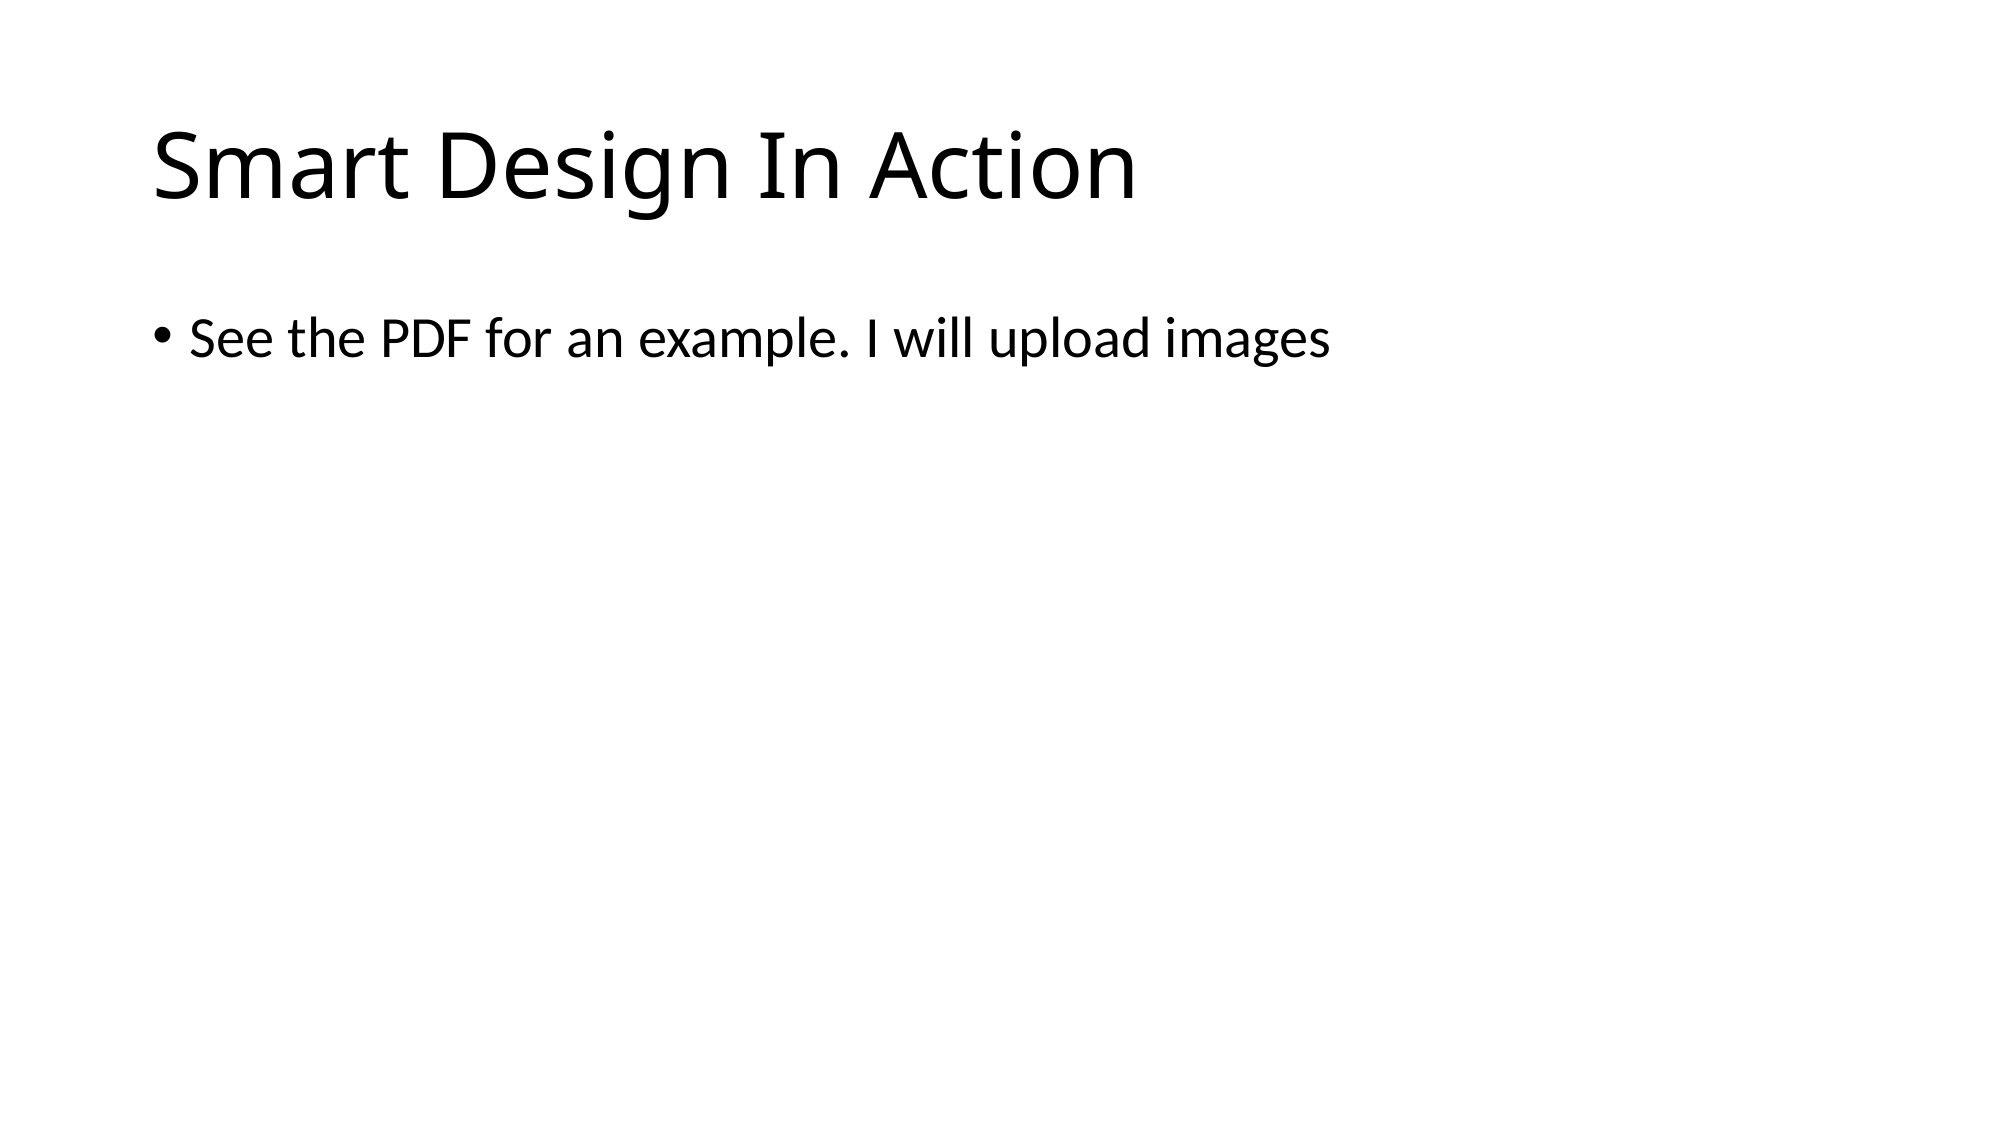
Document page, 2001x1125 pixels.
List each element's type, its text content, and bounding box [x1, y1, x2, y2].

list See the PDF for an example. I will upload images [137, 299, 1863, 1014]
title Smart Design In Action [137, 59, 1863, 278]
